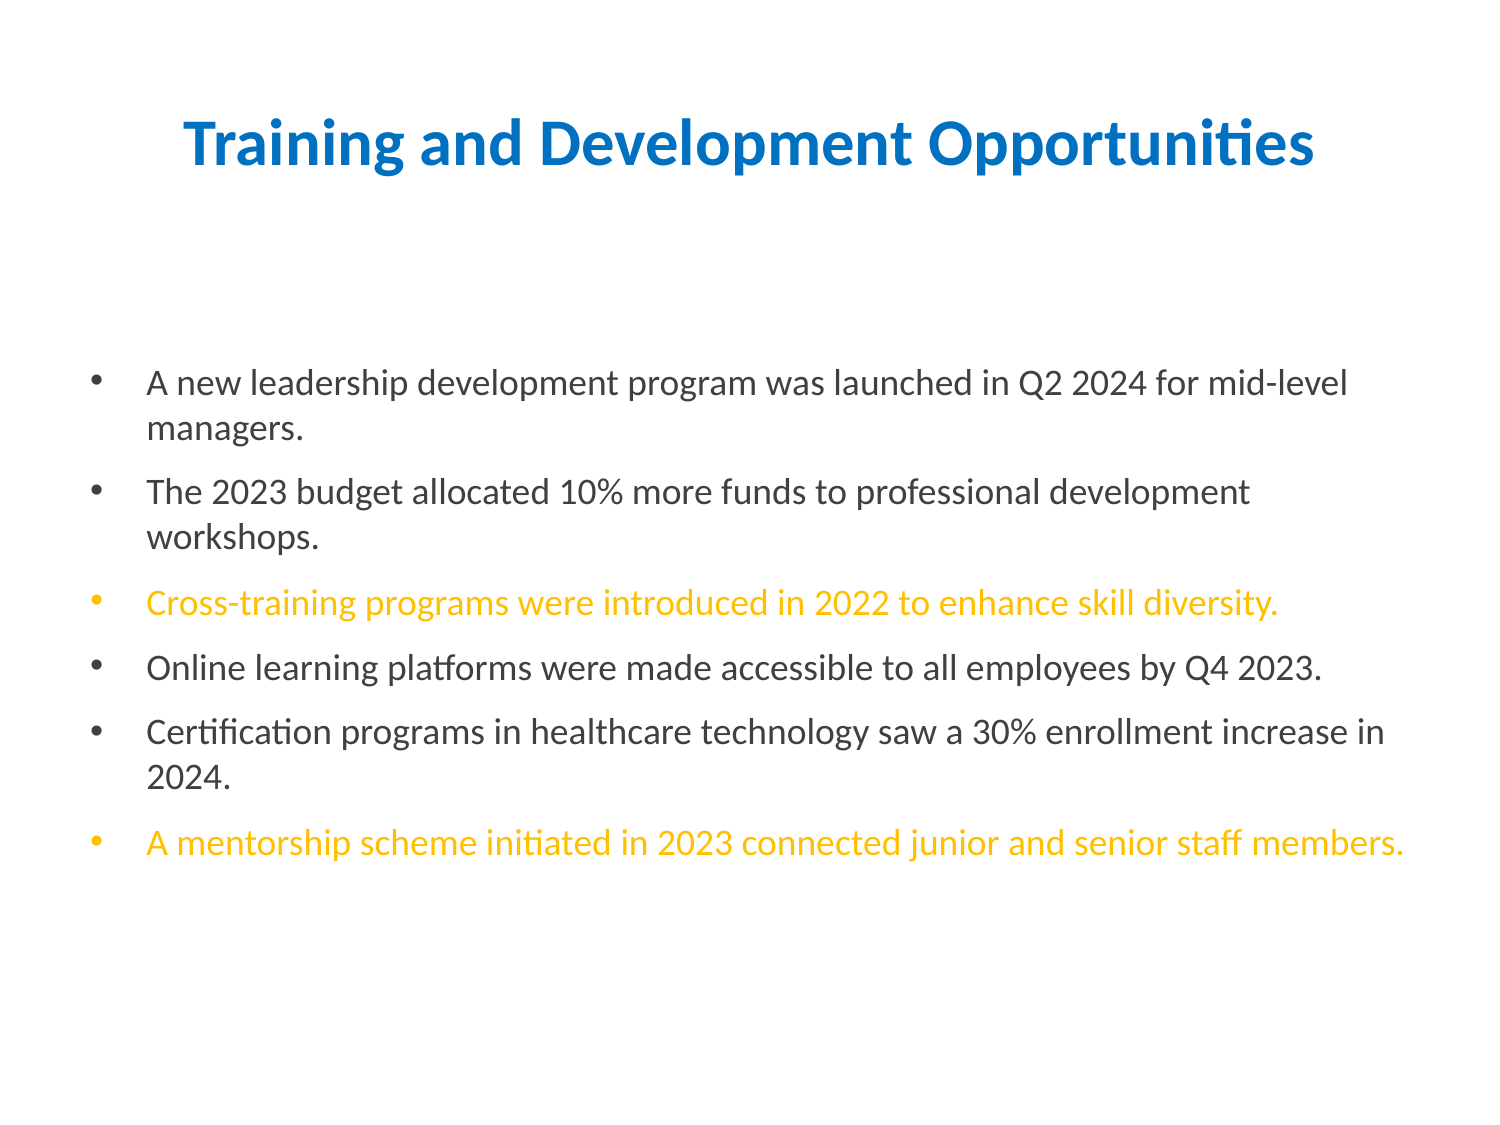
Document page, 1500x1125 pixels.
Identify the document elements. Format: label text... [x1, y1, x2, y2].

list A new leadership development program was launched in Q2 2024 for mid-level managers. The 2023 budget allocated 10% more funds to professional development workshops. Cross-training programs were introduced in 2022 to enhance skill diversity. Online learning platforms were made accessible to all employees by Q4 2023. Certification programs in healthcare technology saw a 30% enrollment increase in 2024. A mentorship scheme initiated in 2023 connected junior and senior staff members. [75, 262, 1425, 1005]
title Training and Development Opportunities [75, 45, 1425, 233]
